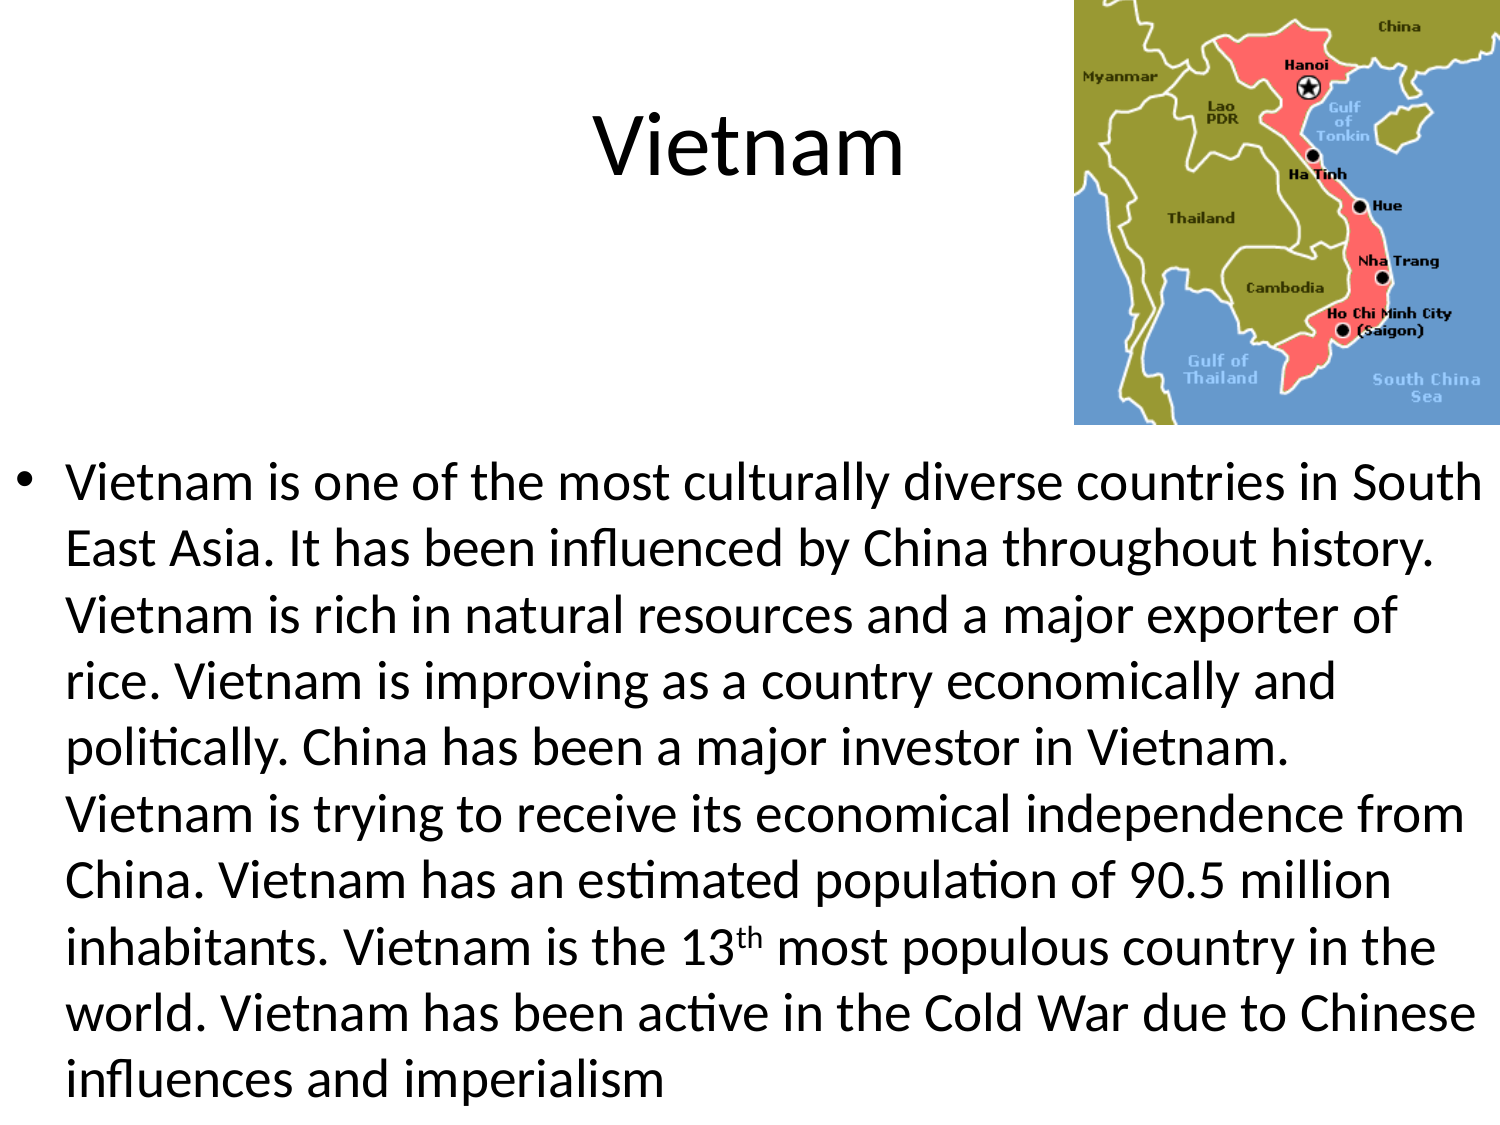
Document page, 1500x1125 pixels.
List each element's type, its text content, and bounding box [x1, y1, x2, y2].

title Vietnam [75, 45, 1069, 233]
list Vietnam is one of the most culturally diverse countries in South East Asia. It has been influenced by China throughout history. Vietnam is rich in natural resources and a major exporter of rice. Vietnam is improving as a country economically and politically. China has been a major investor in Vietnam. Vietnam is trying to receive its economical independence from China. Vietnam has an estimated population of 90.5 million inhabitants. Vietnam is the 13th most populous country in the world. Vietnam has been active in the Cold War due to Chinese influences and imperialism [0, 437, 1500, 1125]
picture [1074, 0, 1500, 426]
